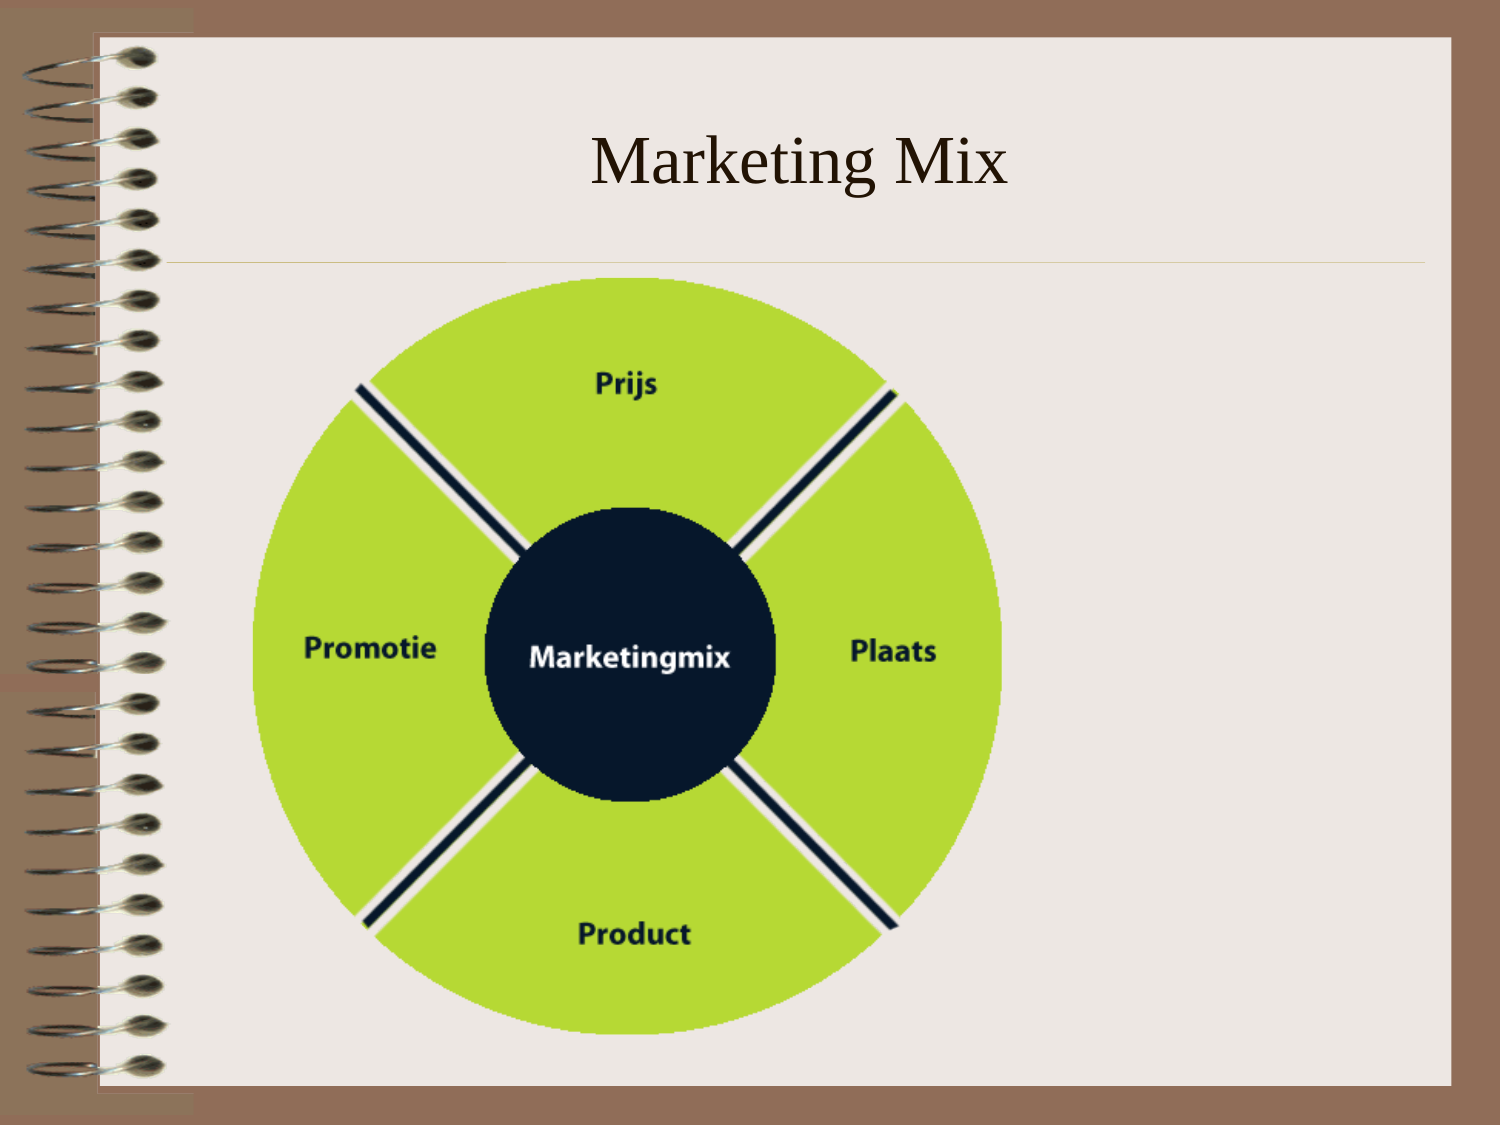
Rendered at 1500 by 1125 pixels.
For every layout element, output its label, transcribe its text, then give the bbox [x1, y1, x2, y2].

title Marketing Mix [174, 62, 1425, 250]
picture [0, 692, 194, 1115]
picture [0, 8, 194, 674]
picture [241, 267, 1011, 1046]
